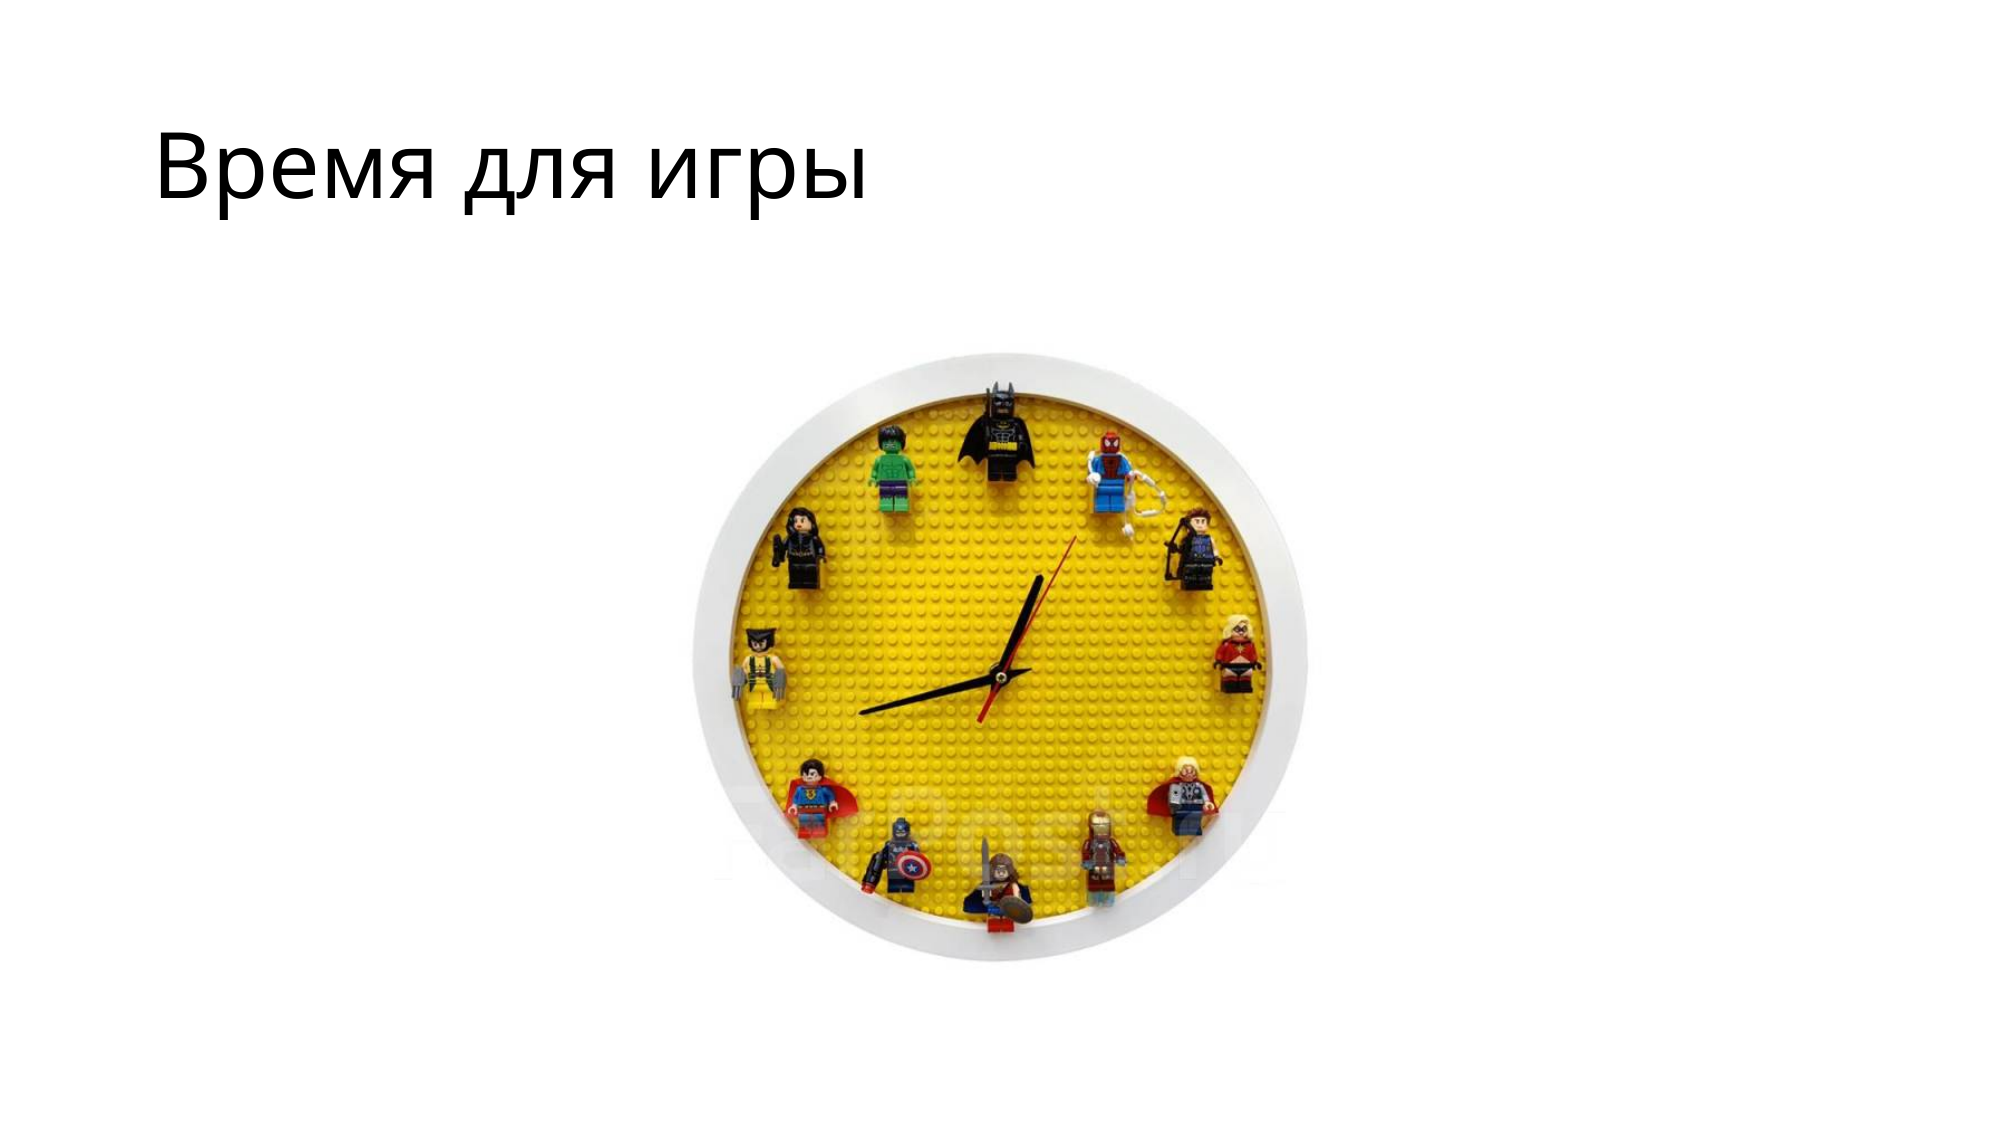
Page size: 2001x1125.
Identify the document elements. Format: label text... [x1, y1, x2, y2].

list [643, 299, 1357, 1014]
title Время для игры [137, 59, 1863, 278]
